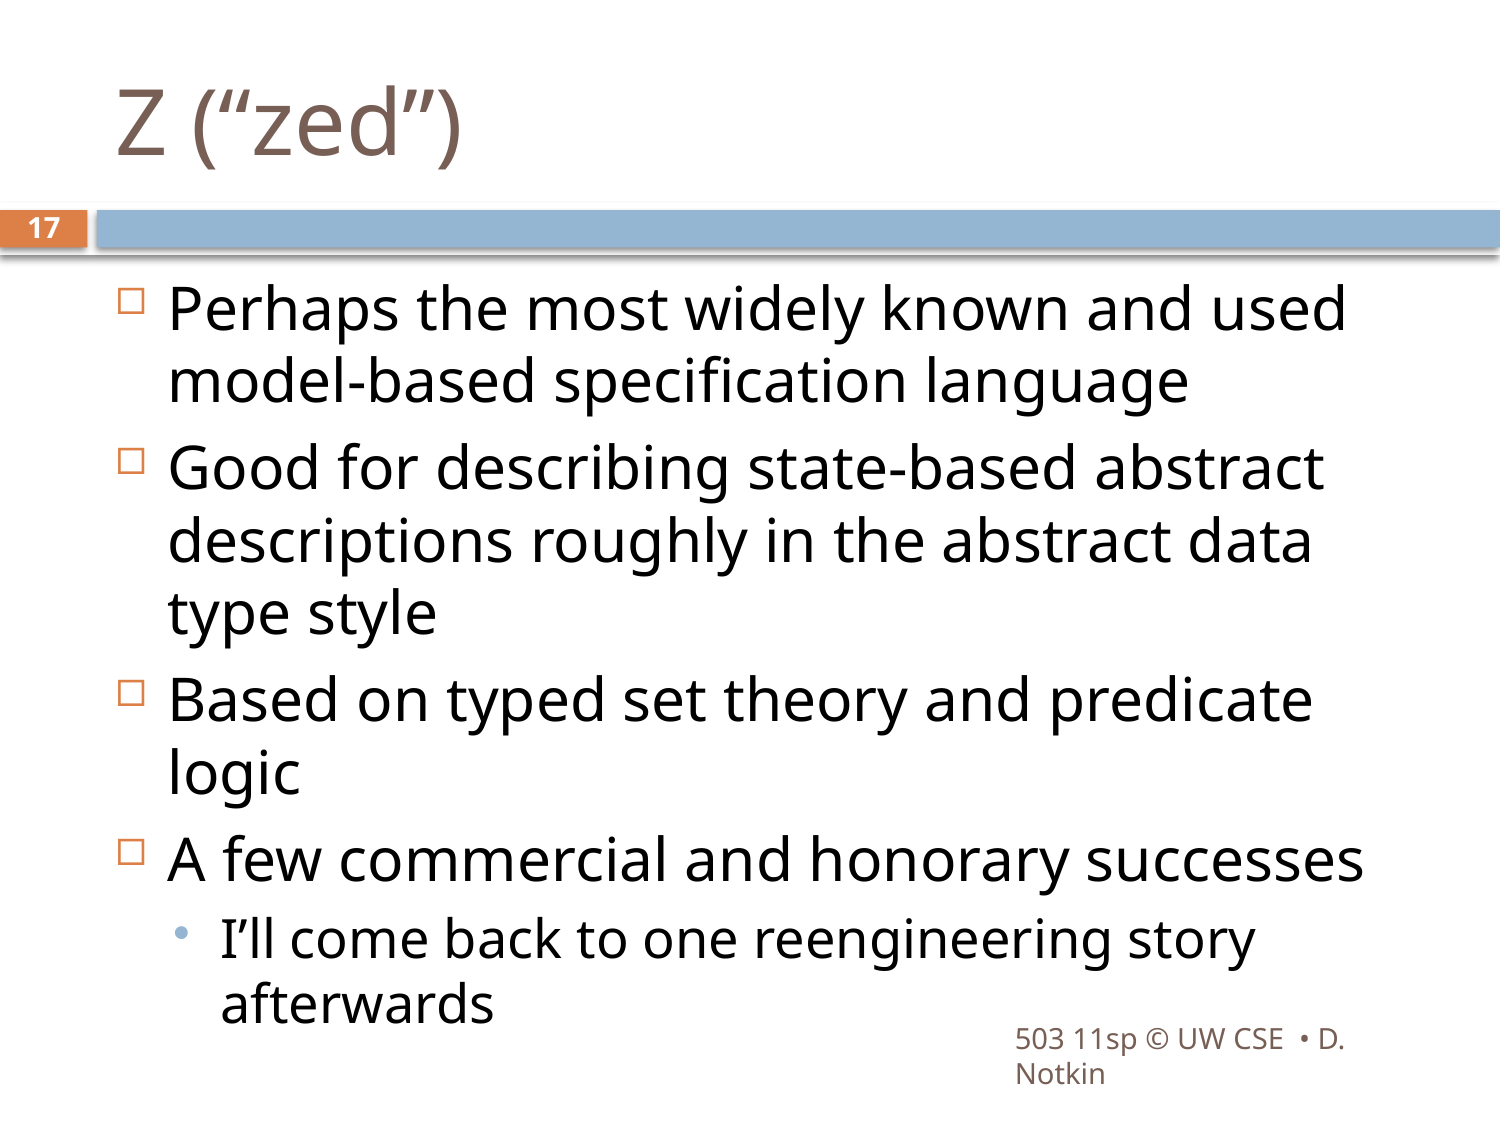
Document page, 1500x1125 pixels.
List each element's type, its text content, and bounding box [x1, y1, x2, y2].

slide_number 503 11sp © UW CSE • D. Notkin [999, 1025, 1438, 1085]
slide_number 17 [0, 208, 88, 249]
title Z (“zed”) [100, 37, 1438, 200]
list Perhaps the most widely known and used model-based specification language Good for describing state-based abstract descriptions roughly in the abstract data type style Based on typed set theory and predicate logic A few commercial and honorary successes I’ll come back to one reengineering story afterwards [100, 262, 1438, 1005]
